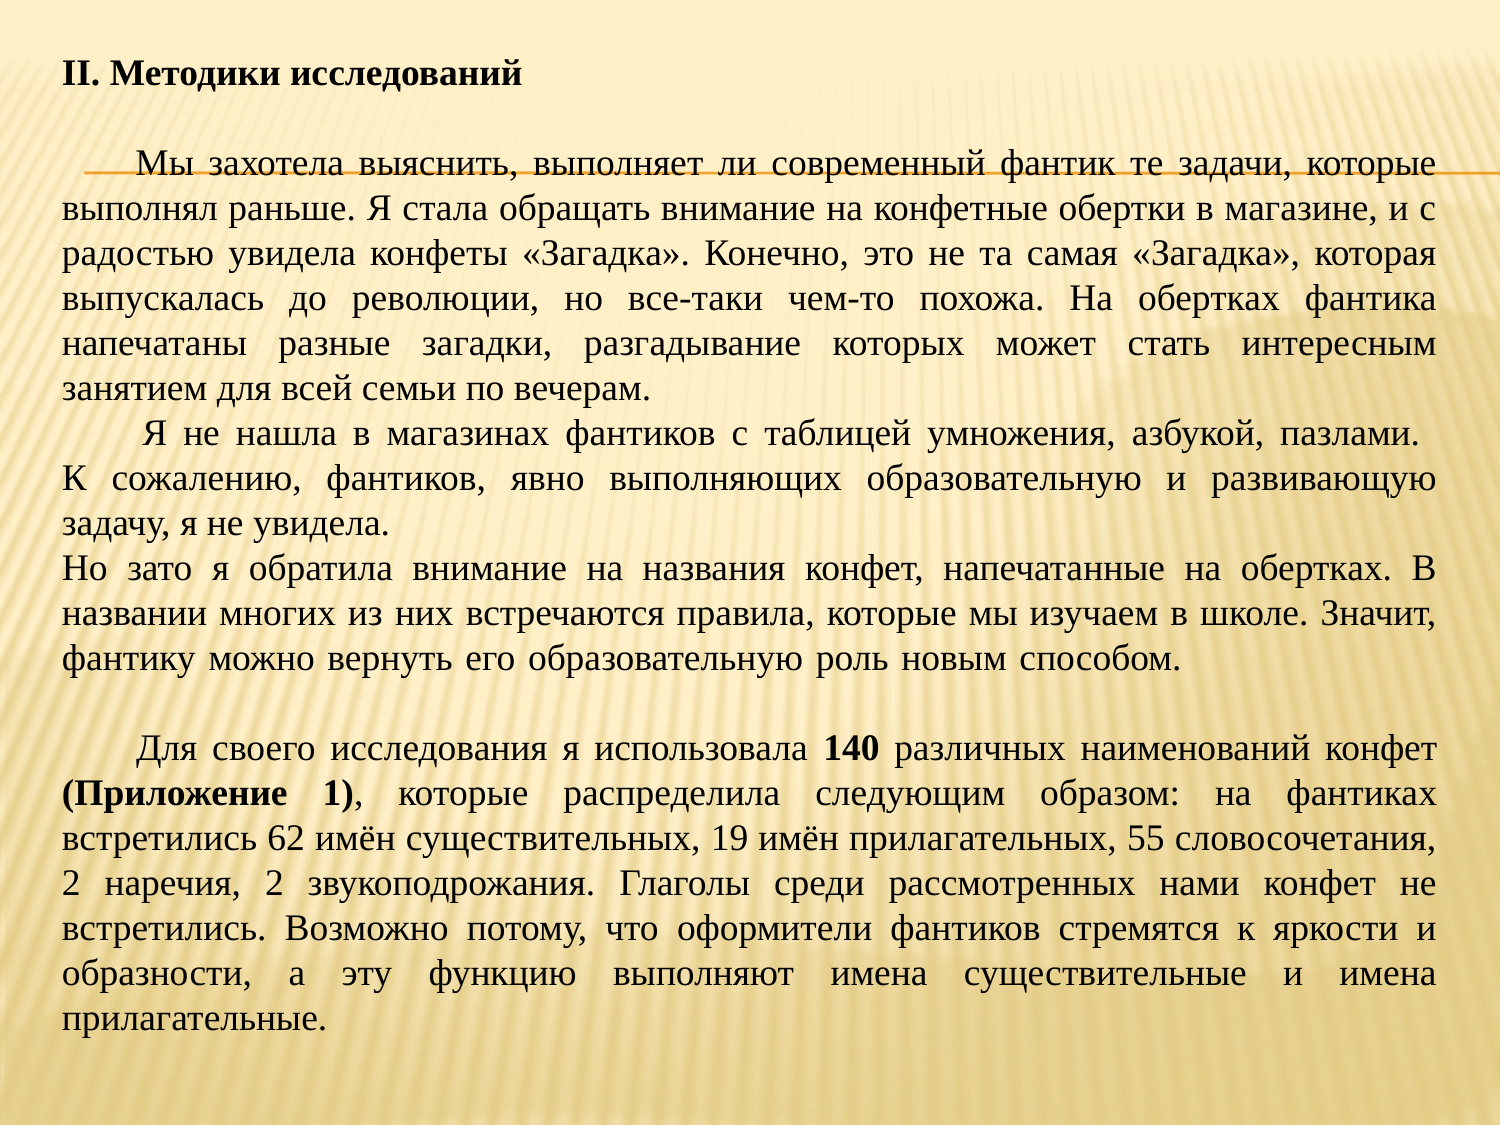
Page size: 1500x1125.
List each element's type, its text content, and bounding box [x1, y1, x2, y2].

text_box II. Методики исследований Мы захотела выяснить, выполняет ли современный фантик те задачи, которые выполнял раньше. Я стала обращать внимание на конфетные обертки в магазине, и с радостью увидела конфеты «Загадка». Конечно, это не та самая «Загадка», которая выпускалась до революции, но все-таки чем-то похожа. На обертках фантика напечатаны разные загадки, разгадывание которых может стать интересным занятием для всей семьи по вечерам. Я не нашла в магазинах фантиков с таблицей умножения, азбукой, пазлами. К сожалению, фантиков, явно выполняющих образовательную и развивающую задачу, я не увидела. Но зато я обратила внимание на названия конфет, напечатанные на обертках. В названии многих из них встречаются правила, которые мы изучаем в школе. Значит, фантику можно вернуть его образовательную роль новым способом. Для своего исследования я использовала 140 различных наименований конфет (Приложение 1), которые распределила следующим образом: на фантиках встретились 62 имён существительных, 19 имён прилагательных, 55 словосочетания, 2 наречия, 2 звукоподрожания. Глаголы среди рассмотренных нами конфет не встретились. Возможно потому, что оформители фантиков стремятся к яркости и образности, а эту функцию выполняют имена существительные и имена прилагательные. [46, 40, 1454, 1091]
